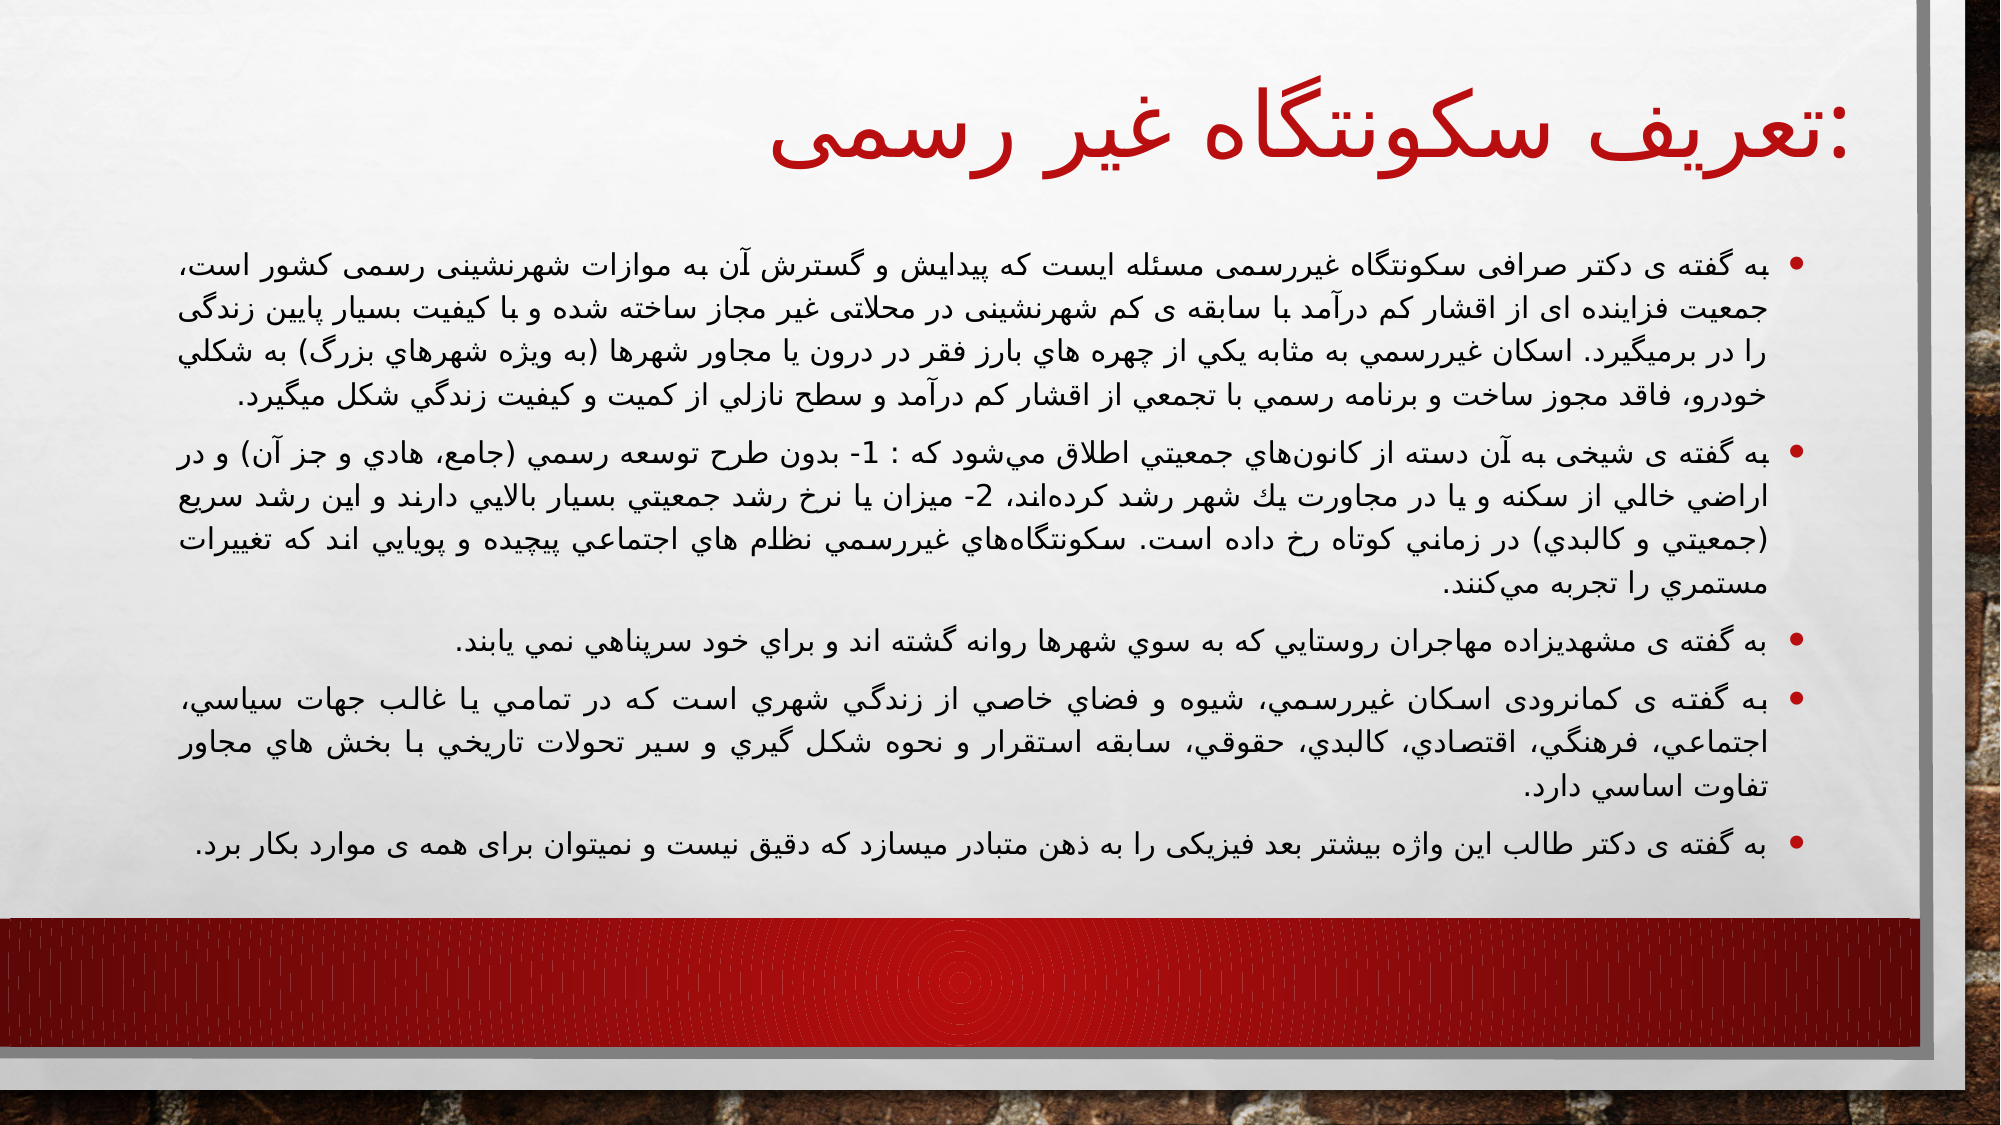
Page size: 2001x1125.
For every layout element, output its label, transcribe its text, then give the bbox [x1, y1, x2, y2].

list به گفته ی دکتر صرافی سکونتگاه غیررسمی مسئله ایست که پیدایش و گسترش آن به موازات شهرنشینی رسمی کشور است، جمعیت فزاینده ای از اقشار کم درآمد با سابقه ی کم شهرنشینی در محلاتی غیر مجاز ساخته شده و با کیفیت بسیار پایین زندگی را در برمیگیرد. اسكان غيررسمي به مثابه يكي از چهره هاي بارز فقر در درون يا مجاور شهرها (به ويژه شهرهاي بزرگ) به شكلي خودرو، فاقد مجوز ساخت و برنامه رسمي با تجمعي از اقشار كم درآمد و سطح نازلي از كميت و كيفيت زندگي شكل ميگيرد. به گفته ی شیخی به آن دسته از كانون‌هاي جمعيتي اطلاق مي‌شود كه : 1- بدون طرح توسعه رسمي (جامع، هادي و جز آن) و در اراضي خالي از سكنه و يا در مجاورت يك شهر رشد كرده‌اند، 2- ميزان يا نرخ رشد جمعيتي بسيار بالايي دارند و اين رشد سريع (جمعيتي و كالبدي) در زماني كوتاه رخ داده ‌است. سكونتگاه‌هاي غيررسمي نظا‌م ‌هاي اجتماعي پيچيده و پويايي‌ اند كه تغييرات مستمري را تجربه ‌مي‌كنند. به گفته ی مشهدیزاده مهاجران روستايي كه به سوي شهرها روانه گشته اند و براي خود سرپناهي نمي يابند. به گفته ی کمانرودی اسكان غيررسمي، شيوه و فضاي خاصي از زندگي شهري است كه در تمامي يا غالب جهات سياسي، اجتماعي، فرهنگي، اقتصادي، كالبدي، حقوقي، سابقه استقرار و نحوه شكل گيري و سير تحولات تاريخي با بخش هاي مجاور تفاوت اساسي دارد. به گفته ی دکتر طالب این واژه بیشتر بعد فیزیکی را به ذهن متبادر میسازد که دقیق نیست و نمیتوان برای همه ی موارد بکار برد. [161, 188, 1816, 911]
picture [0, 0, 2000, 1125]
title تعریف سکونتگاه غیر رسمی: [161, 33, 1868, 223]
